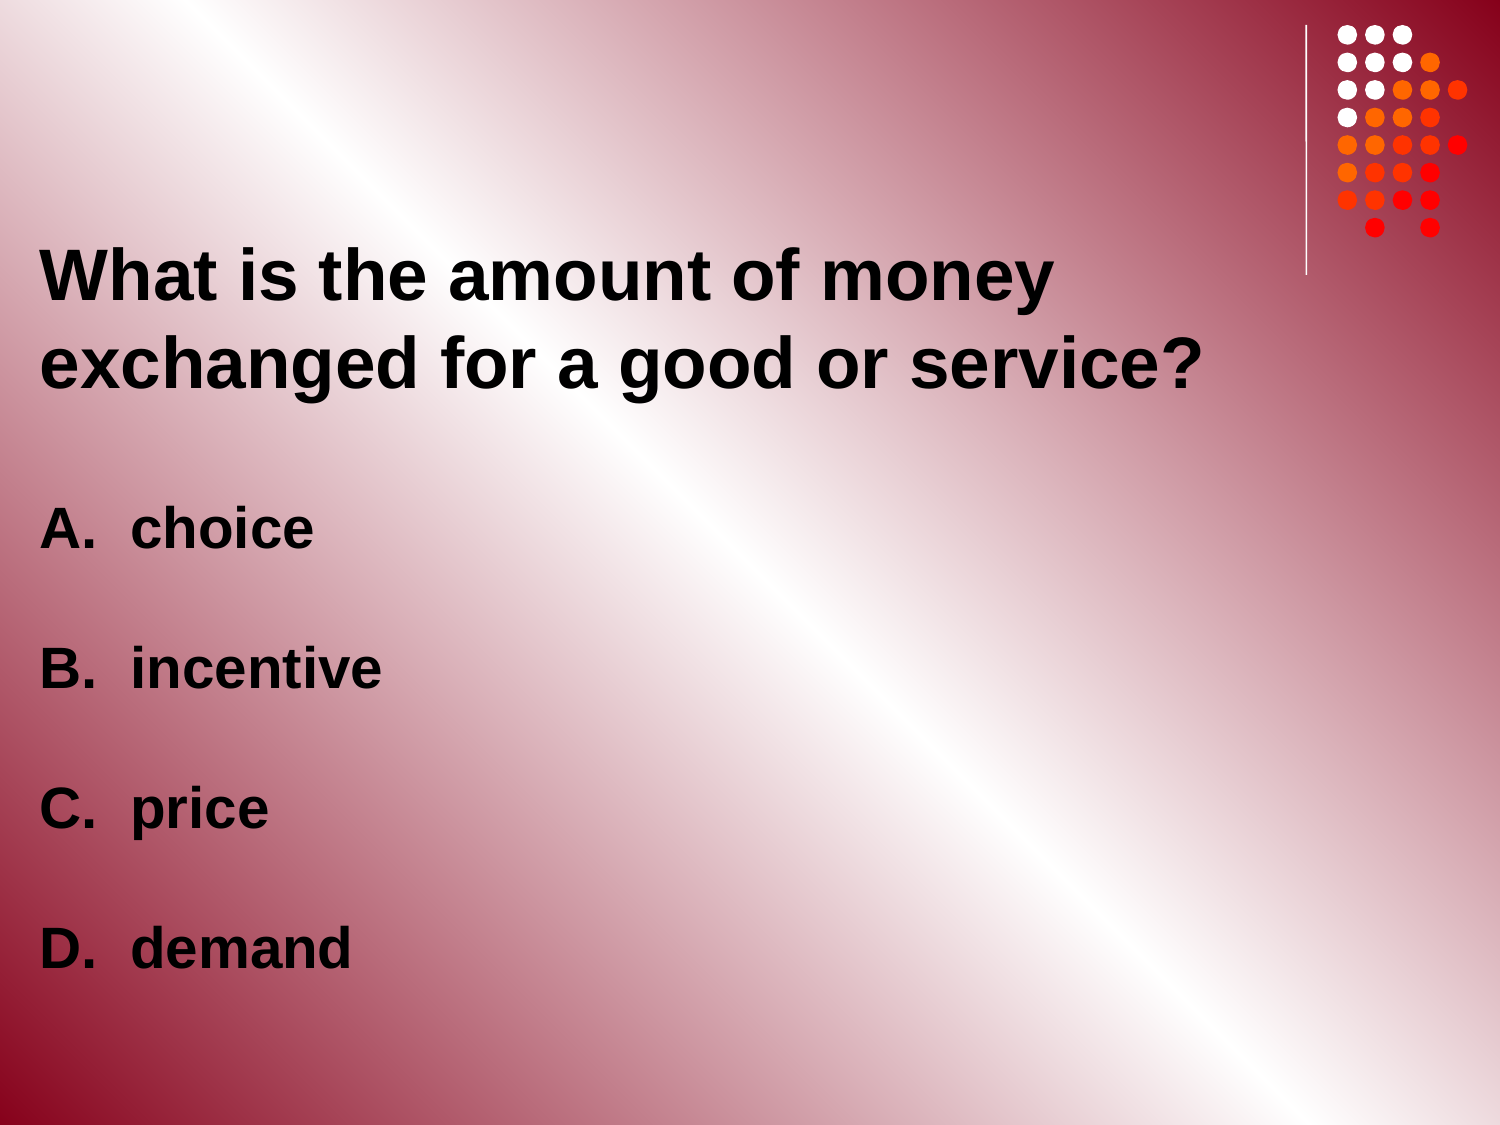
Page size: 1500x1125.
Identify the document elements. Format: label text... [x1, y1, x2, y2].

text_box What is the amount of money exchanged for a good or service? A. choice B. incentive C. price D. demand [24, 862, 1400, 1075]
